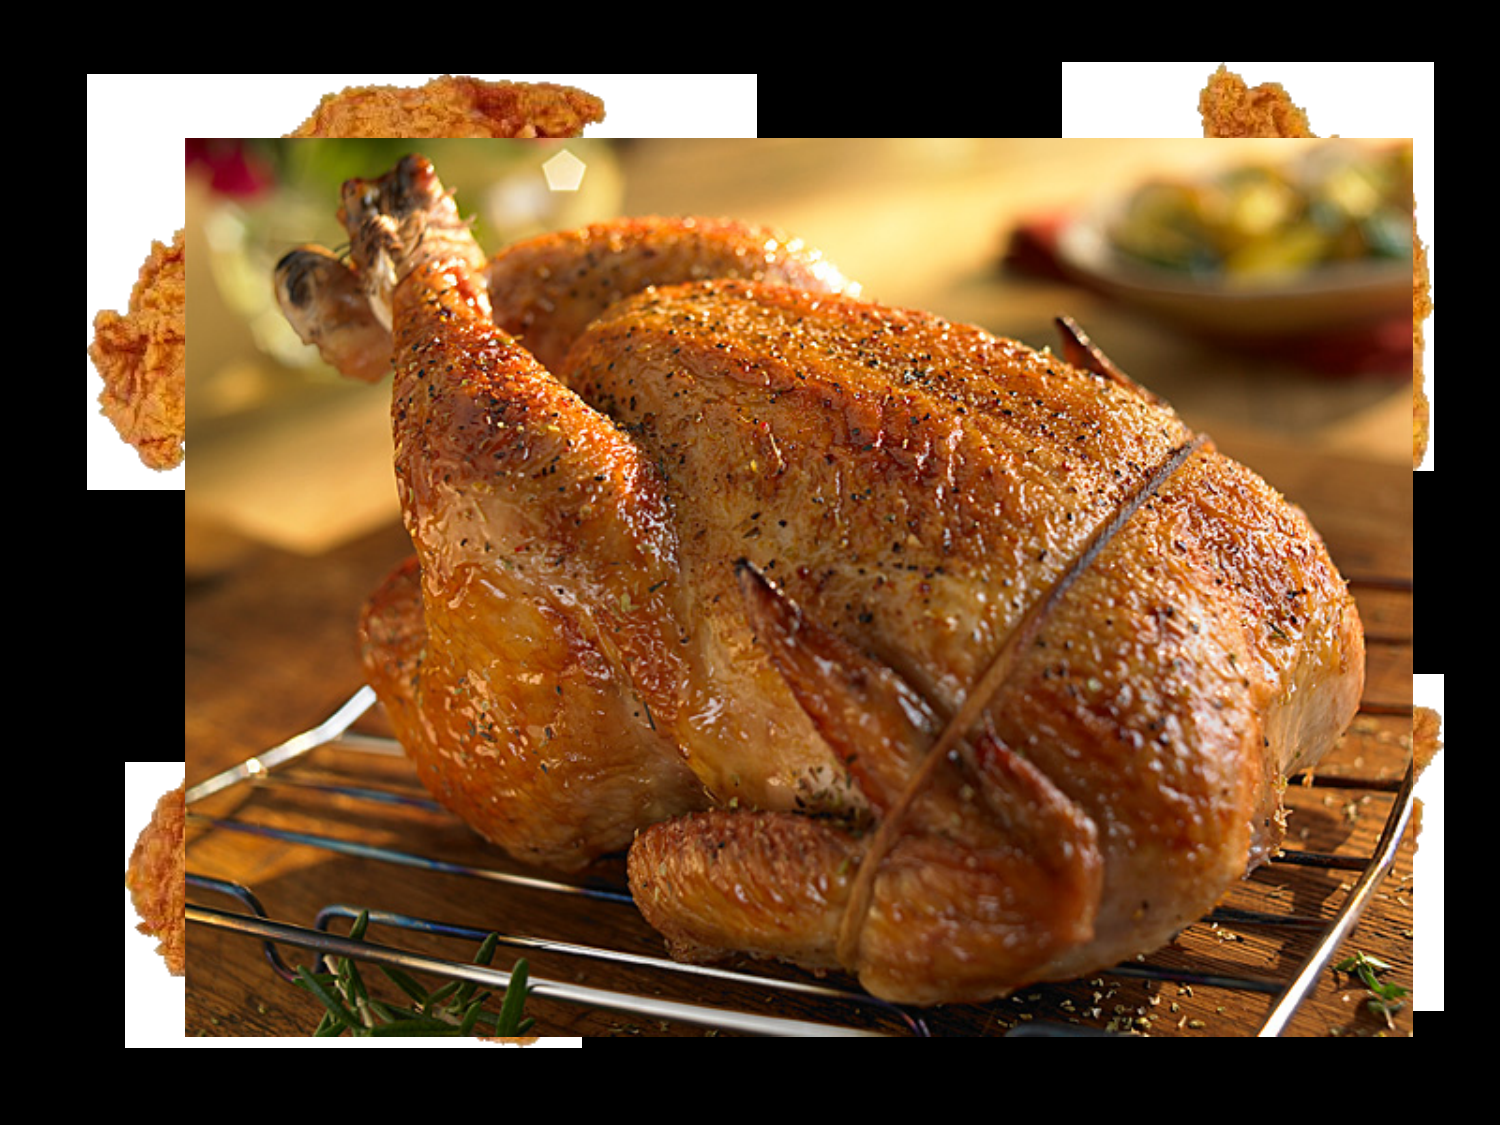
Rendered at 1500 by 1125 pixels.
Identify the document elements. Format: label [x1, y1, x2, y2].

picture [87, 62, 1444, 1049]
